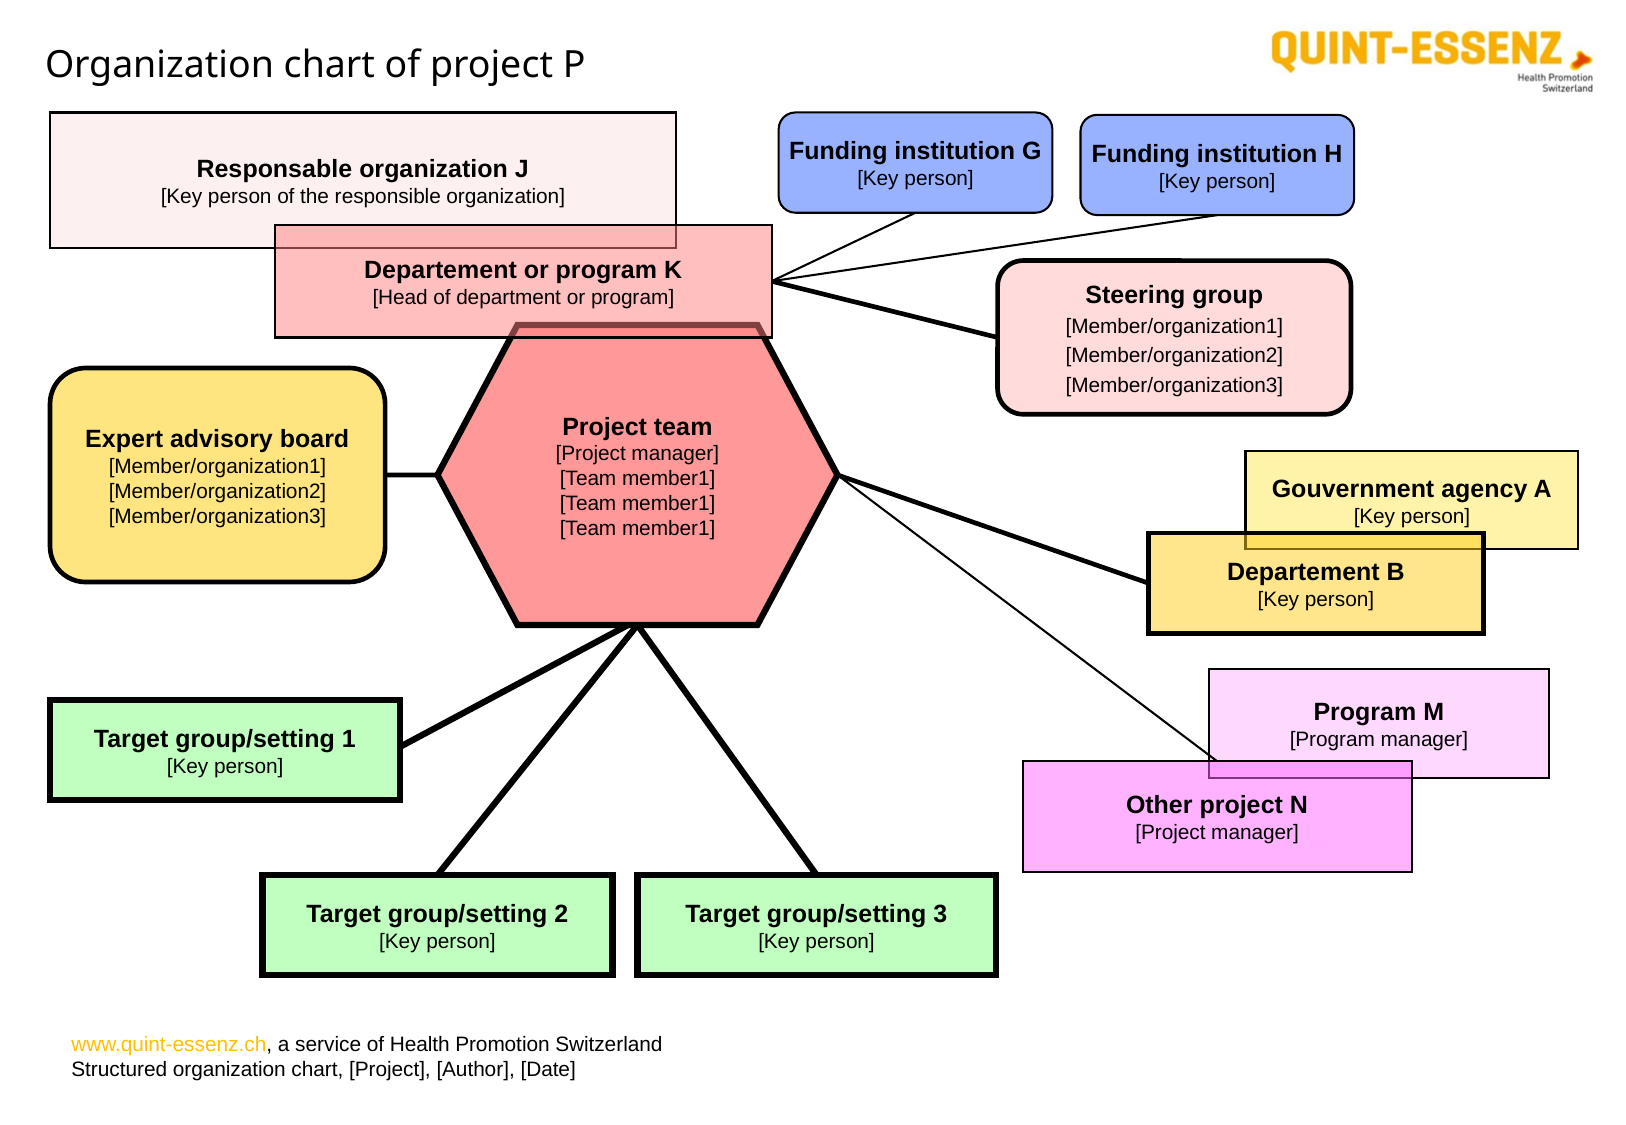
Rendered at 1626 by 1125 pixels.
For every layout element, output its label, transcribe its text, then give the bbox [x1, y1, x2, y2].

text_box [771, 212, 916, 280]
picture [1240, 0, 1625, 125]
text_box Program M [Program manager] [1221, 668, 1549, 779]
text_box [637, 627, 817, 873]
text_box Expert advisory board [Member/organization1] [Member/organization2] [Member/organization3] [50, 367, 386, 583]
text_box Project team [Project manager] [Team member1] [Team member1] [Team member1] [438, 338, 837, 625]
text_box Target group/setting 2 [Key person] [262, 875, 613, 976]
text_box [771, 281, 998, 338]
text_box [837, 474, 1218, 762]
title Organization chart of project P [29, 0, 1084, 164]
text_box Target group/setting 3 [Key person] [637, 875, 996, 976]
text_box Departement B [Key person] [1221, 533, 1484, 634]
text_box Departement or program K [Head of department or program] [275, 224, 766, 338]
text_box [437, 627, 636, 873]
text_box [399, 624, 629, 748]
text_box Other project N [Project manager] [1022, 761, 1412, 872]
text_box Responsable organization J [Key person of the responsible organization] [50, 164, 677, 249]
text_box Steering group [Member/organization1] [Member/organization2] [Member/organization3] [997, 260, 1352, 415]
text_box Gouvernment agency A [Key person] [1245, 451, 1579, 550]
slide_number www.quint-essenz.ch, a service of Health Promotion Switzerland Structured organization chart, [Project], [Author], [Date] [56, 1023, 1181, 1099]
text_box Target group/setting 1 [Key person] [50, 699, 401, 800]
text_box Funding institution H [Key person] [1080, 114, 1355, 216]
text_box Funding institution G [Key person] [778, 164, 1053, 213]
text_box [917, 214, 1218, 282]
